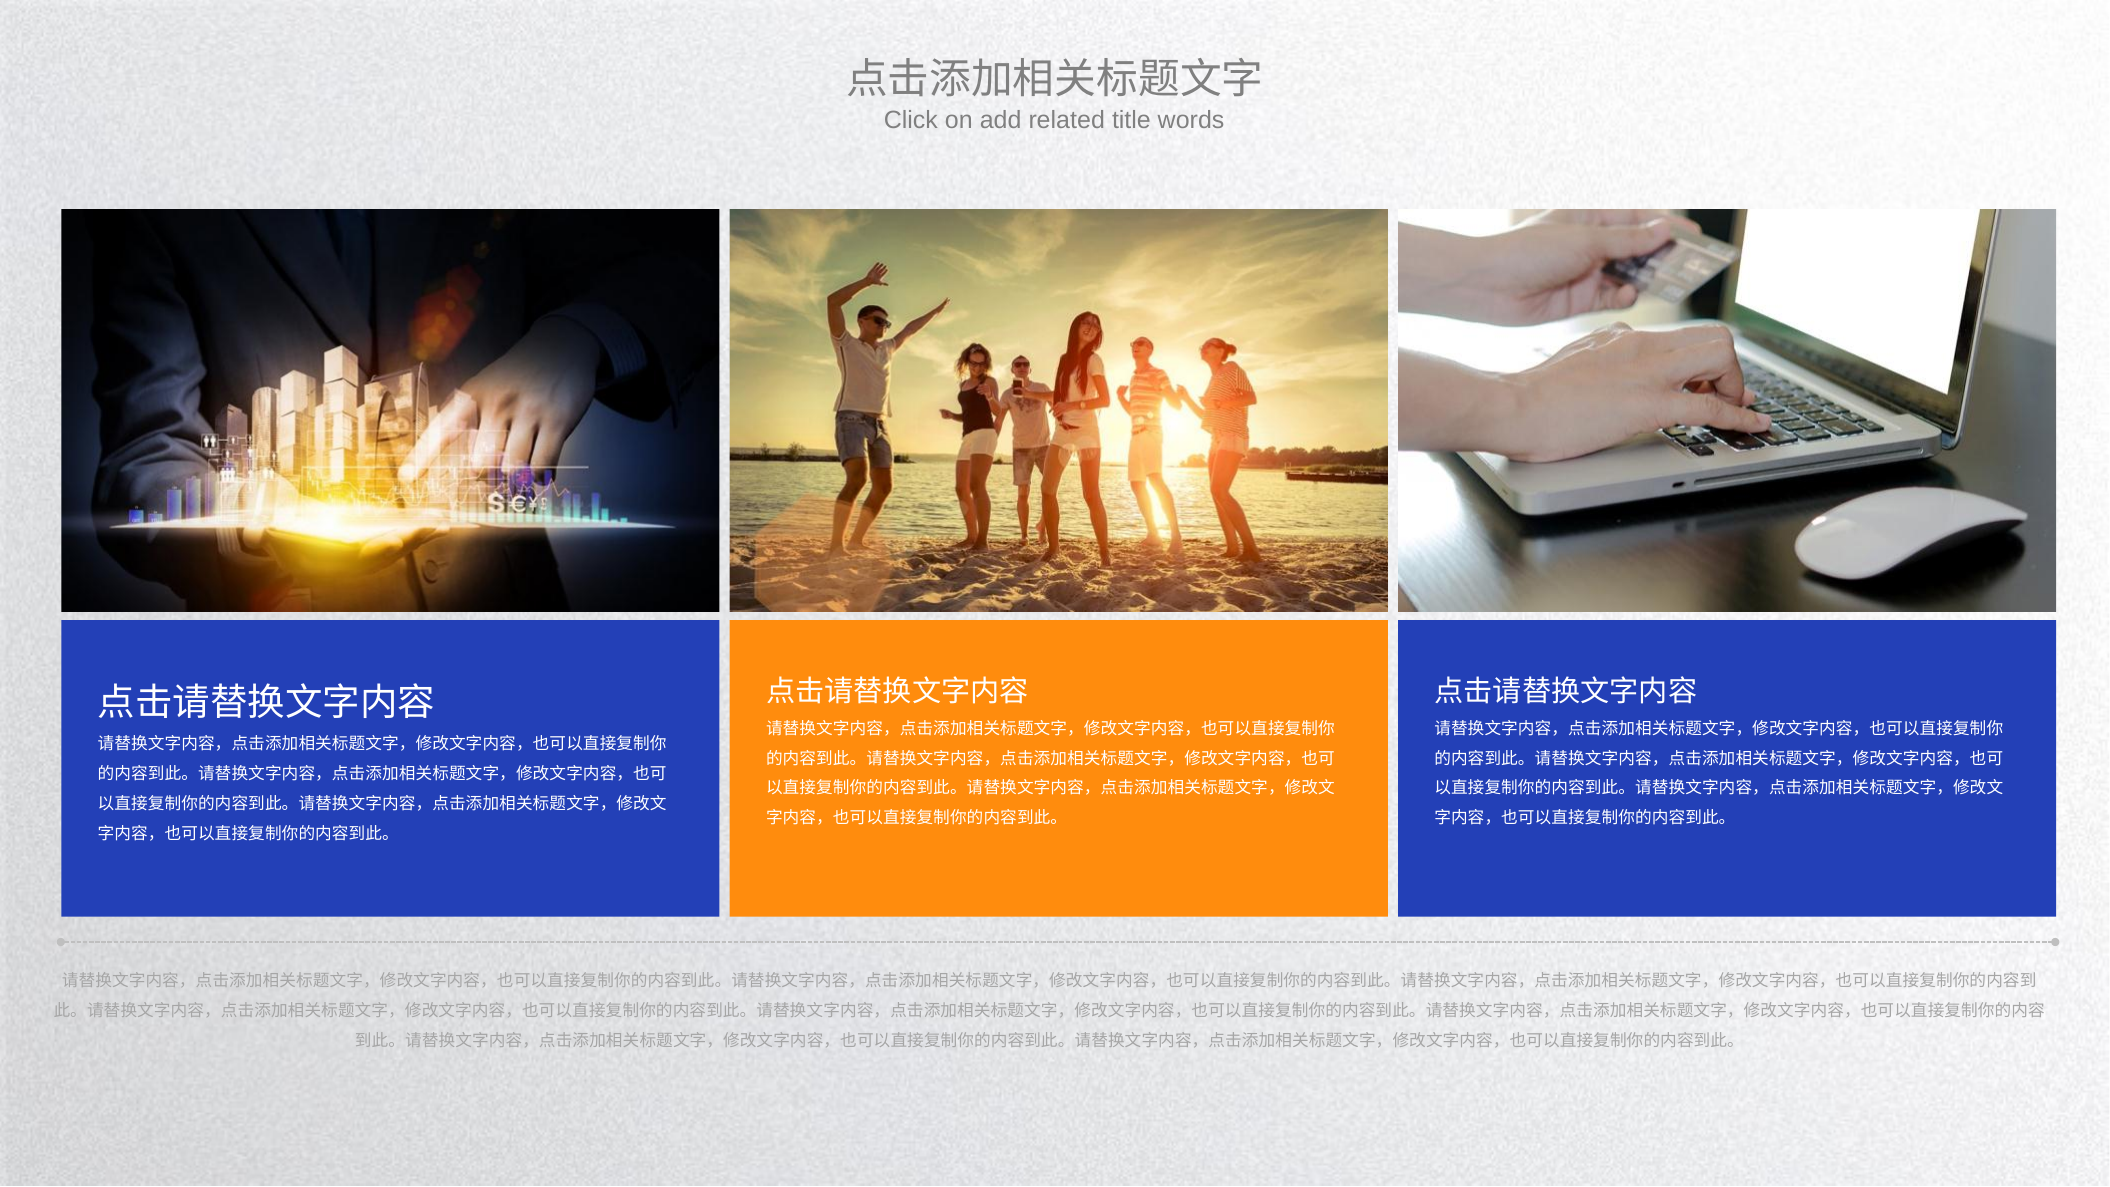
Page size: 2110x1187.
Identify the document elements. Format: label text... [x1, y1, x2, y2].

text_box [729, 619, 1389, 918]
text_box [729, 209, 1389, 613]
text_box [60, 619, 721, 918]
text_box 点击请替换文字内容 请替换文字内容，点击添加相关标题文字，修改文字内容，也可以直接复制你的内容到此。请替换文字内容，点击添加相关标题文字，修改文字内容，也可以直接复制你的内容到此。请替换文字内容，点击添加相关标题文字，修改文字内容，也可以直接复制你的内容到此。 [82, 647, 698, 850]
text_box 点击请替换文字内容 请替换文字内容，点击添加相关标题文字，修改文字内容，也可以直接复制你的内容到此。请替换文字内容，点击添加相关标题文字，修改文字内容，也可以直接复制你的内容到此。请替换文字内容，点击添加相关标题文字，修改文字内容，也可以直接复制你的内容到此。 [1419, 647, 2034, 835]
text_box 请替换文字内容，点击添加相关标题文字，修改文字内容，也可以直接复制你的内容到此。请替换文字内容，点击添加相关标题文字，修改文字内容，也可以直接复制你的内容到此。请替换文字内容，点击添加相关标题文字，修改文字内容，也可以直接复制你的内容到此。请替换文字内容，点击添加相关标题文字，修改文字内容，也可以直接复制你的内容到此。请替换文字内容，点击添加相关标题文字，修改文字内容，也可以直接复制你的内容到此。请替换文字内容，点击添加相关标题文字，修改文字内容，也可以直接复制你的内容到此。请替换文字内容，点击添加相关标题文字，修改文字内容，也可以直接复制你的内容到此。请替换文字内容，点击添加相关标题文字，修改文字内容，也可以直接复制你的内容到此。 [36, 952, 2076, 1057]
text_box [1397, 209, 2057, 613]
text_box [1397, 619, 2057, 918]
text_box 点击请替换文字内容 请替换文字内容，点击添加相关标题文字，修改文字内容，也可以直接复制你的内容到此。请替换文字内容，点击添加相关标题文字，修改文字内容，也可以直接复制你的内容到此。请替换文字内容，点击添加相关标题文字，修改文字内容，也可以直接复制你的内容到此。 [751, 647, 1366, 835]
text_box Click on add related title words [864, 95, 1246, 158]
text_box [60, 209, 721, 613]
picture [0, 0, 2110, 1186]
text_box 点击添加相关标题文字 [803, 44, 1307, 107]
